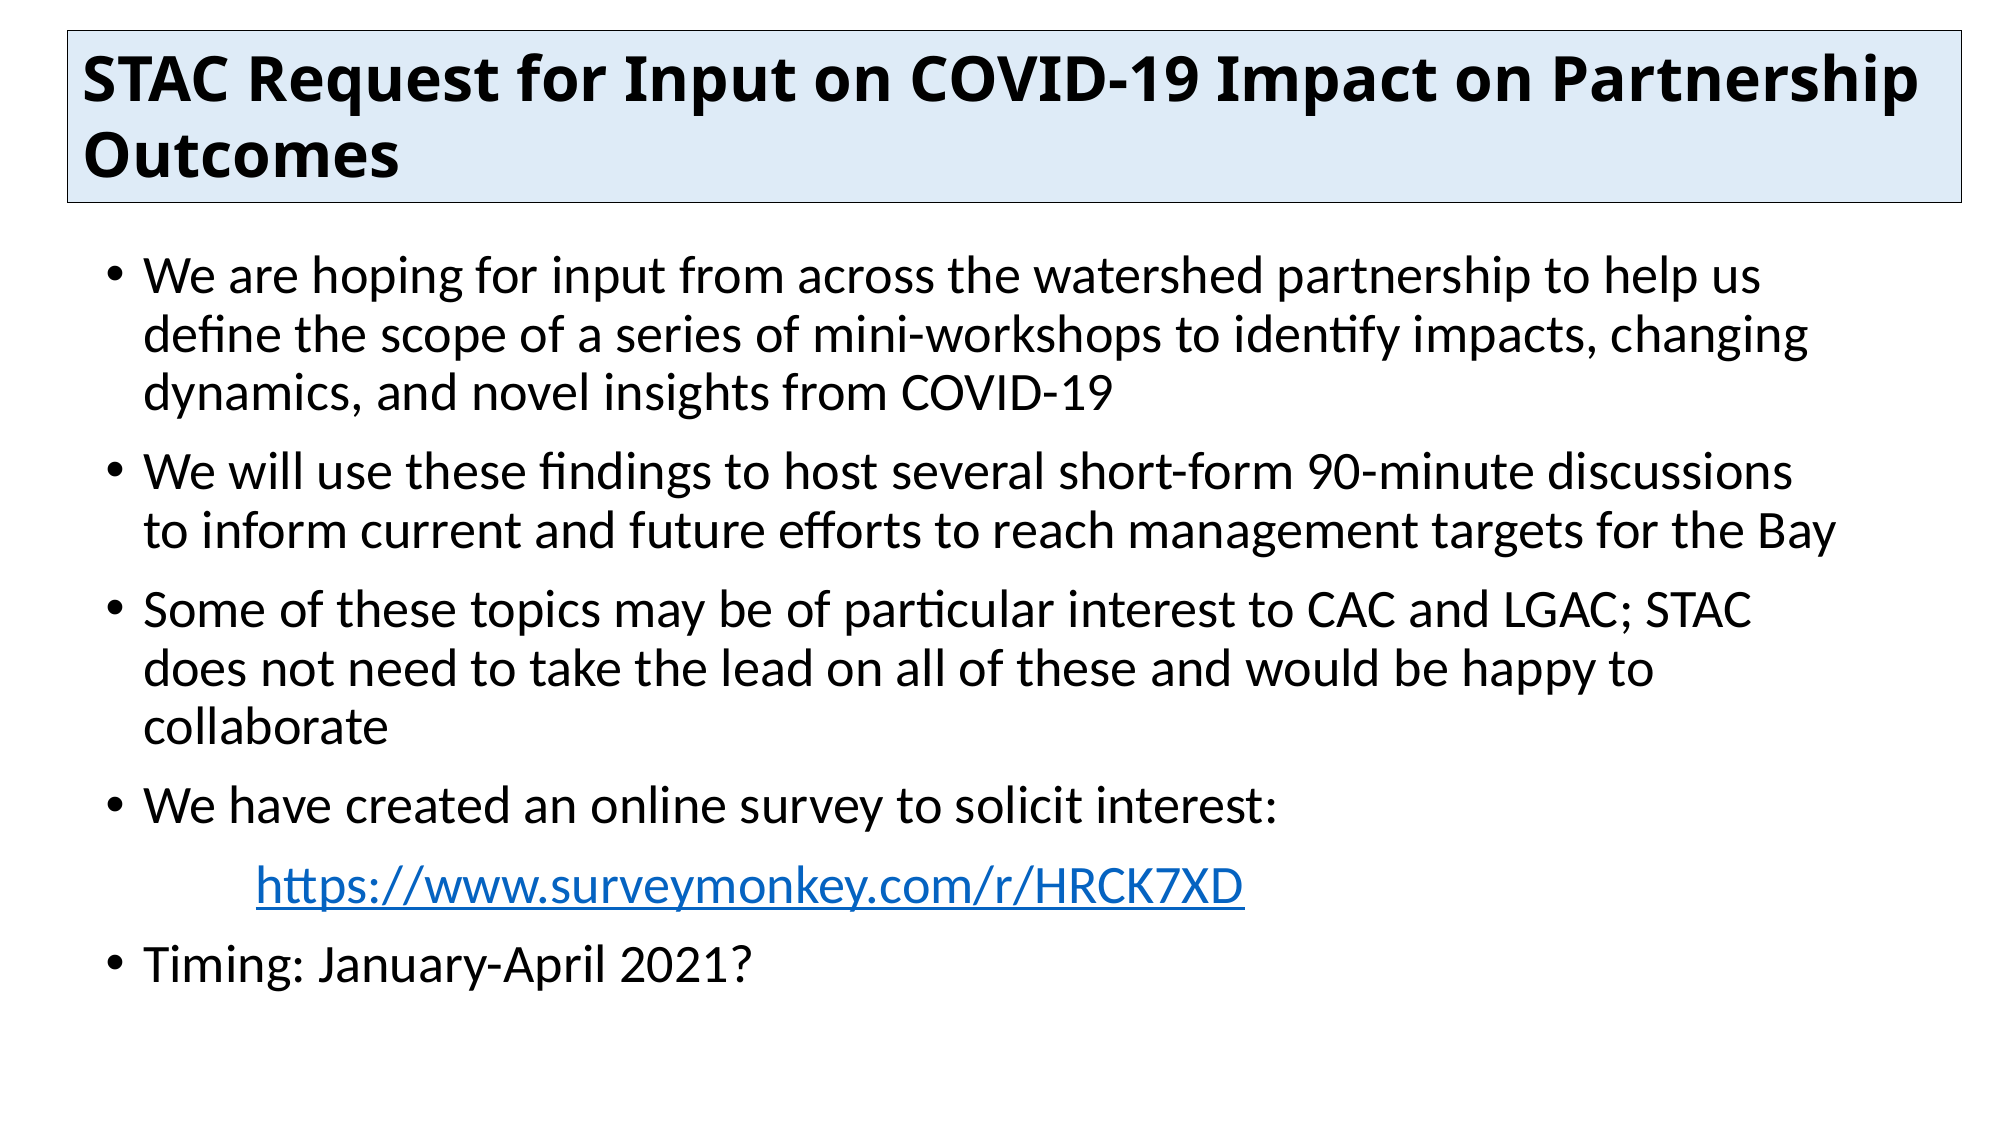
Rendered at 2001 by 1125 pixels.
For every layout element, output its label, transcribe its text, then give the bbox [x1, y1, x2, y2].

title STAC Request for Input on COVID-19 Impact on Partnership Outcomes [67, 30, 1962, 203]
list We are hoping for input from across the watershed partnership to help us define the scope of a series of mini-workshops to identify impacts, changing dynamics, and novel insights from COVID-19 We will use these findings to host several short-form 90-minute discussions to inform current and future efforts to reach management targets for the Bay Some of these topics may be of particular interest to CAC and LGAC; STAC does not need to take the lead on all of these and would be happy to collaborate We have created an online survey to solicit interest: https://www.surveymonkey.com/r/HRCK7XD Timing: January-April 2021? [90, 239, 1867, 1068]
